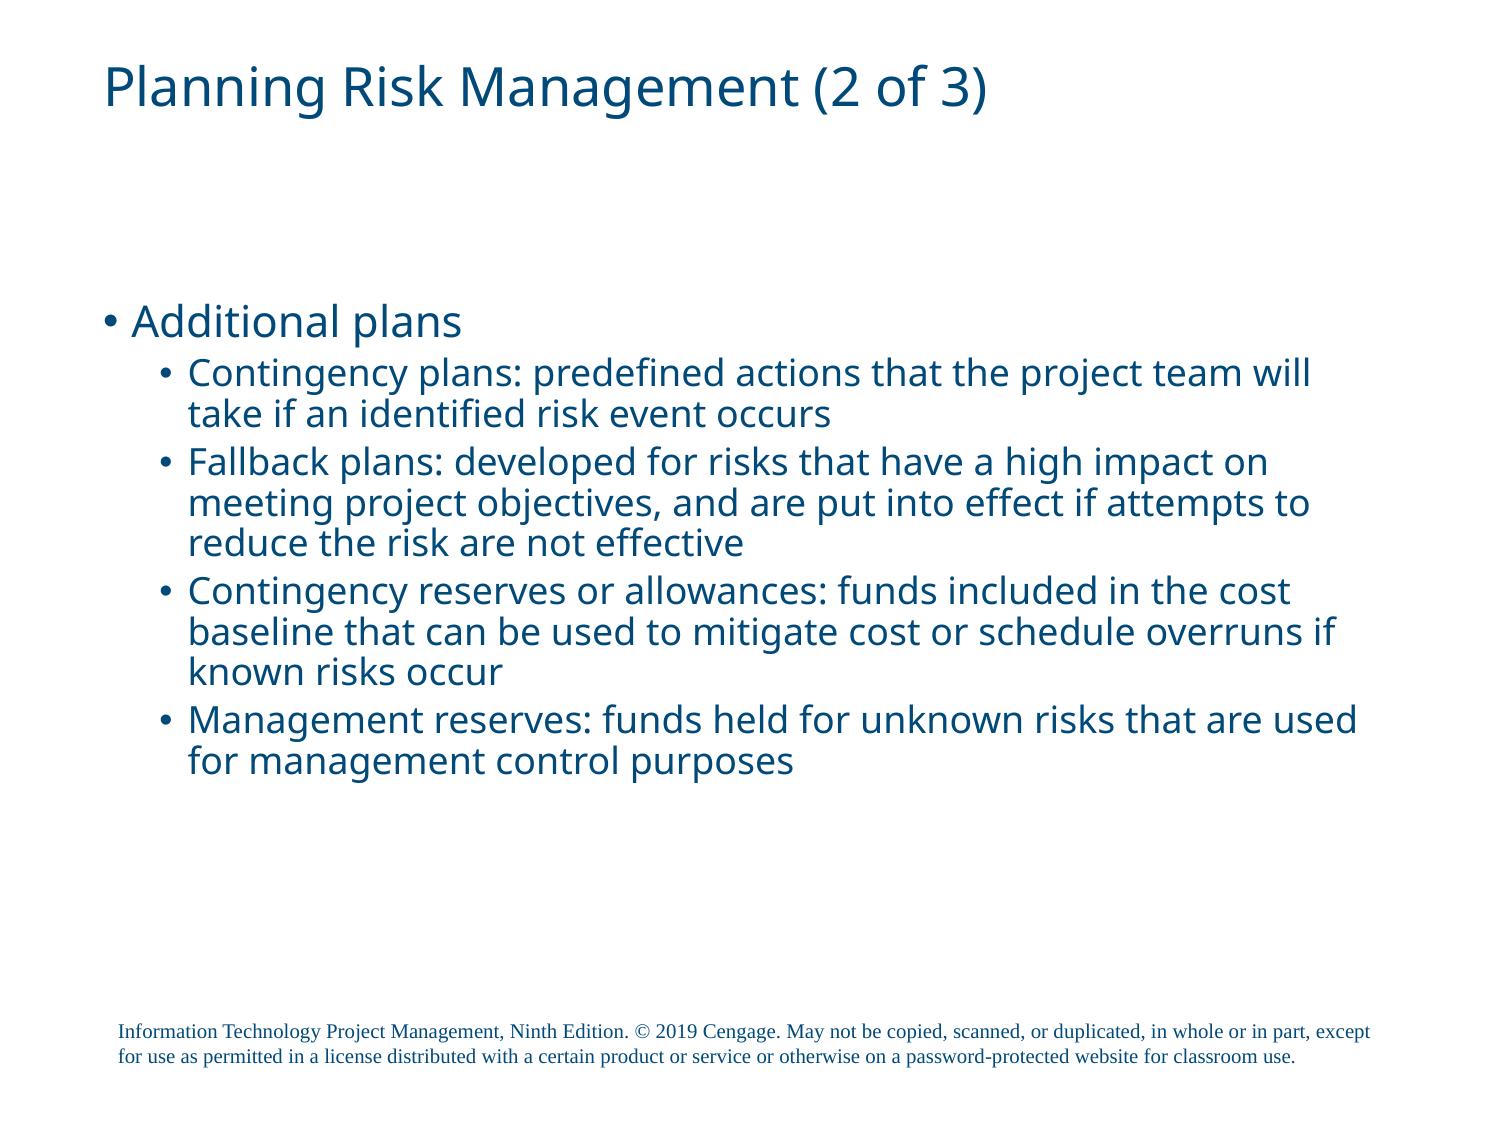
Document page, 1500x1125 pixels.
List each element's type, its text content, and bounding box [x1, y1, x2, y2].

list Additional plans Contingency plans: predefined actions that the project team will take if an identified risk event occurs Fallback plans: developed for risks that have a high impact on meeting project objectives, and are put into effect if attempts to reduce the risk are not effective Contingency reserves or allowances: funds included in the cost baseline that can be used to mitigate cost or schedule overruns if known risks occur Management reserves: funds held for unknown risks that are used for management control purposes [103, 299, 1397, 1009]
title Planning Risk Management (2 of 3) [103, 59, 1397, 278]
footer Information Technology Project Management, Ninth Edition. © 2019 Cengage. May not be copied, scanned, or duplicated, in whole or in part, except for use as permitted in a license distributed with a certain product or service or otherwise on a password-protected website for classroom use. [103, 1009, 1397, 1070]
